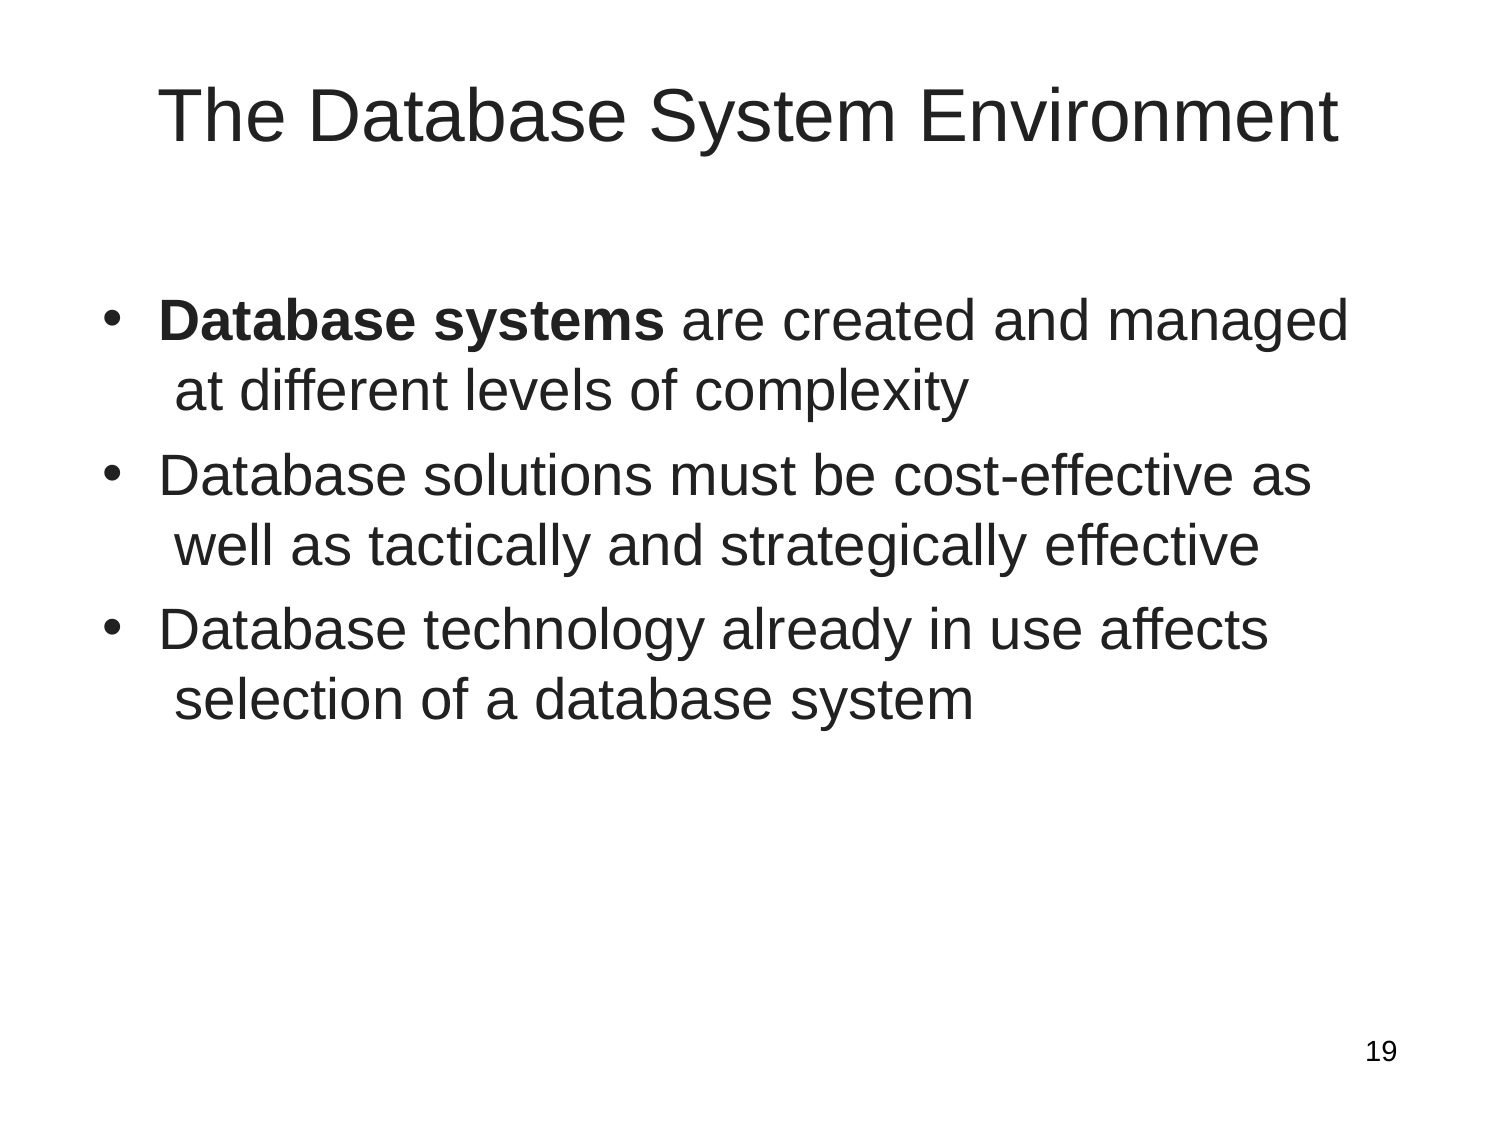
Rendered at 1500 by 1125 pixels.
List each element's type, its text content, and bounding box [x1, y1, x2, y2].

slide_number 19 [1361, 1033, 1402, 1125]
title The Database System Environment [155, 64, 1345, 255]
text_box Database systems are created and managed at different levels of complexity Database solutions must be cost-effective as well as tactically and strategically effective Database technology already in use affects selection of a database system [100, 280, 1355, 732]
